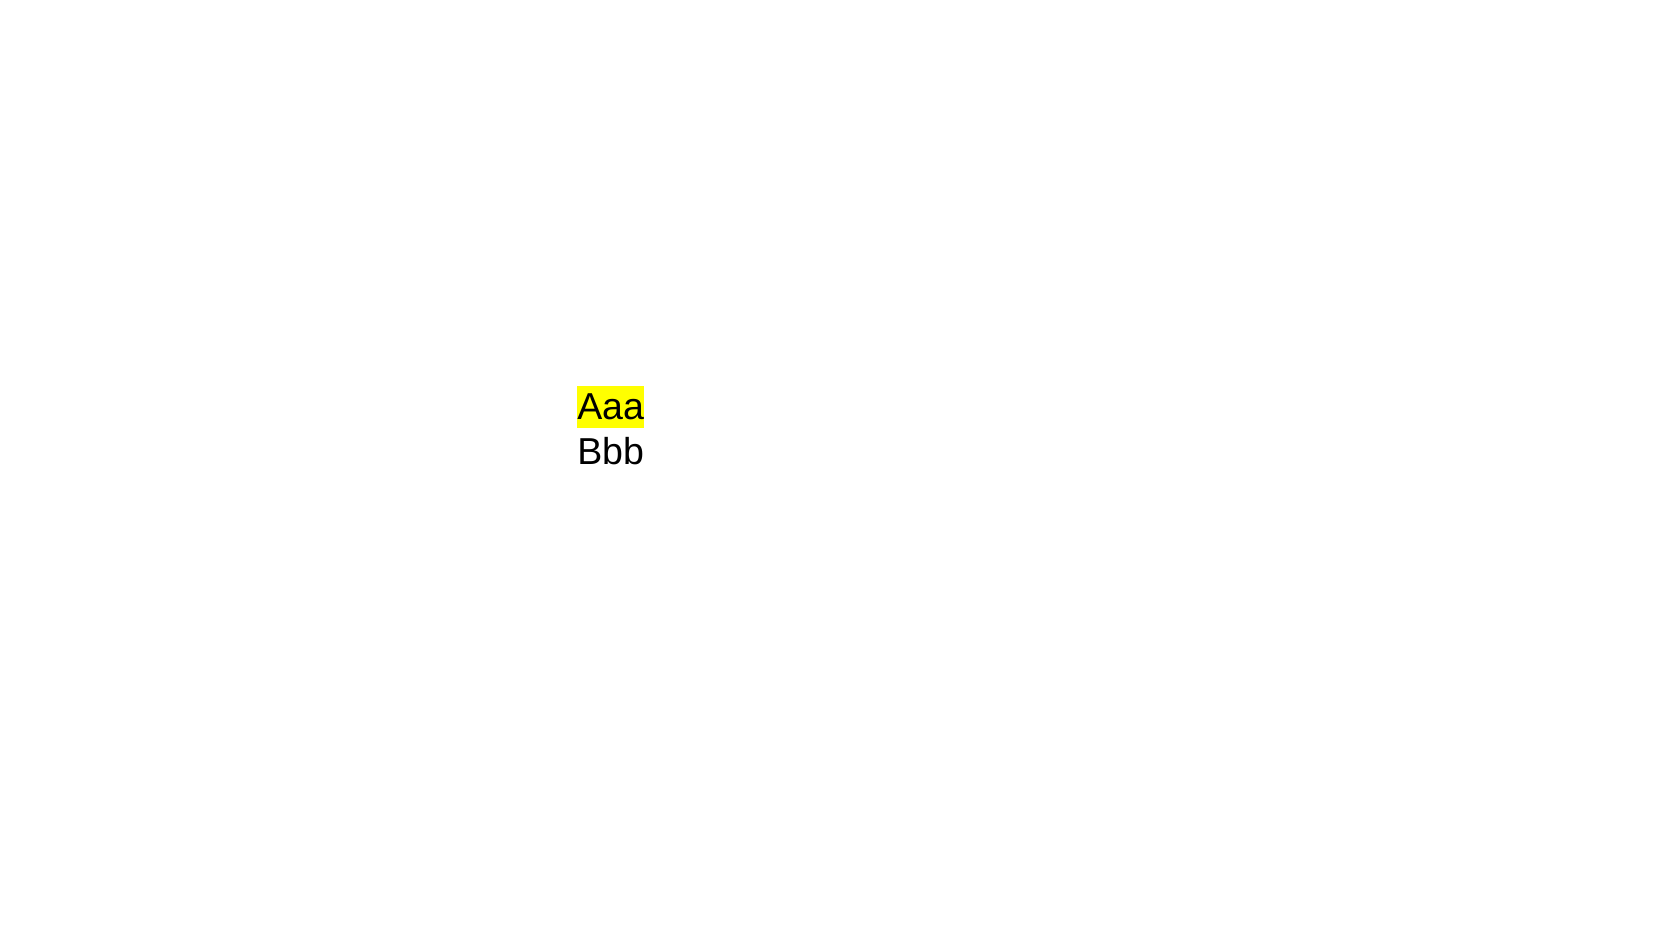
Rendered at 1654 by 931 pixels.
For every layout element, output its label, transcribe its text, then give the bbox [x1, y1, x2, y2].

text_box Aaa Bbb [562, 375, 659, 474]
